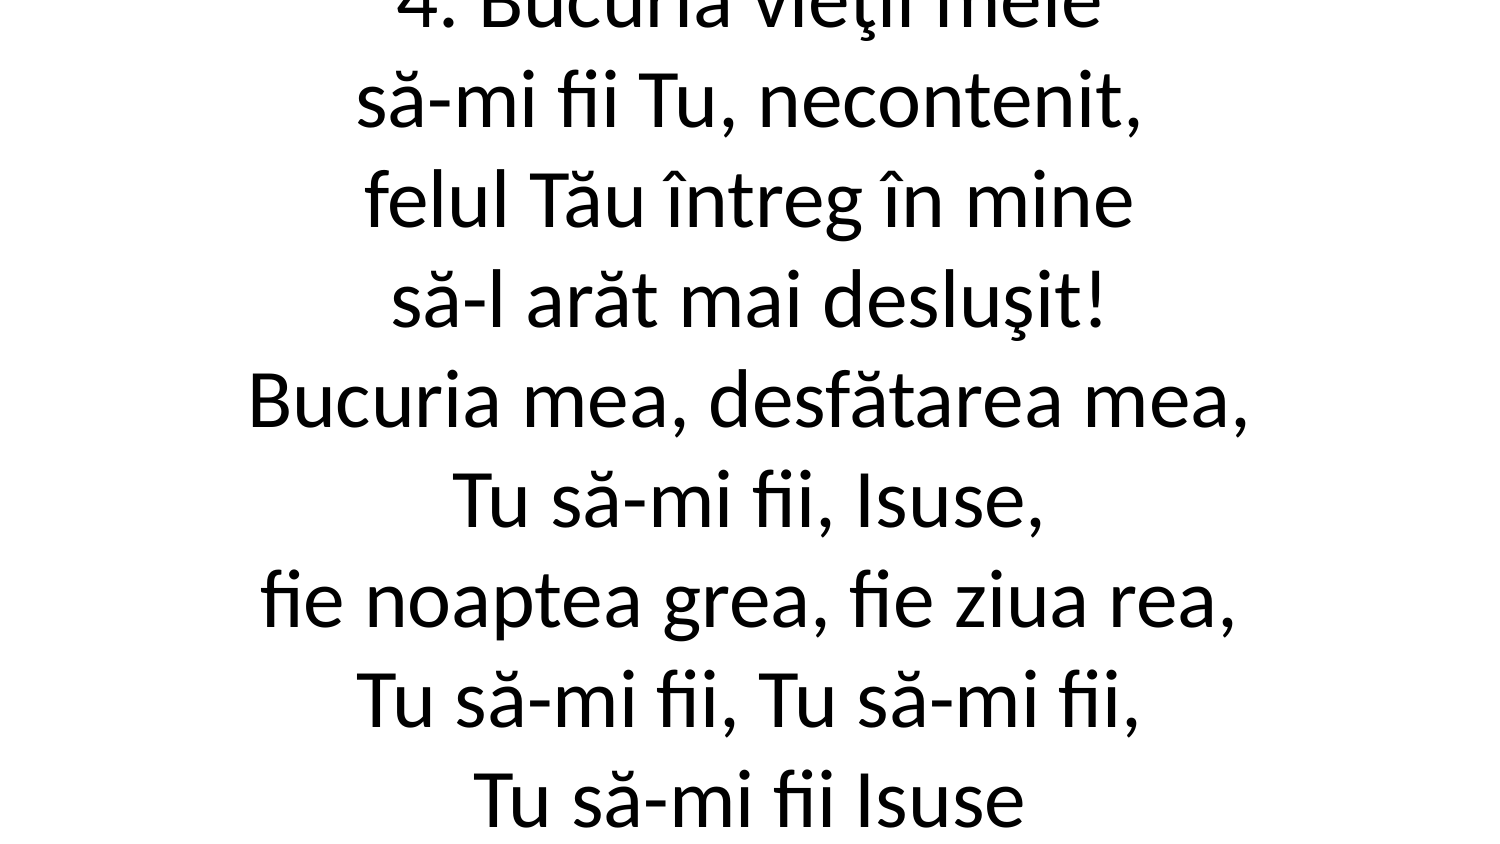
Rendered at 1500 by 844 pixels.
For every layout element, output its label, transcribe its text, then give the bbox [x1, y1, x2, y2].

text_box 4. Bucuria vieţii mele să-mi fii Tu, necontenit, felul Tău întreg în mine să-l arăt mai desluşit! Bucuria mea, desfătarea mea, Tu să-mi fii, Isuse, fie noaptea grea, fie ziua rea, Tu să-mi fii, Tu să-mi fii, Tu să-mi fii Isuse desfătarea mea, desfătarea mea. [182, 0, 1318, 844]
